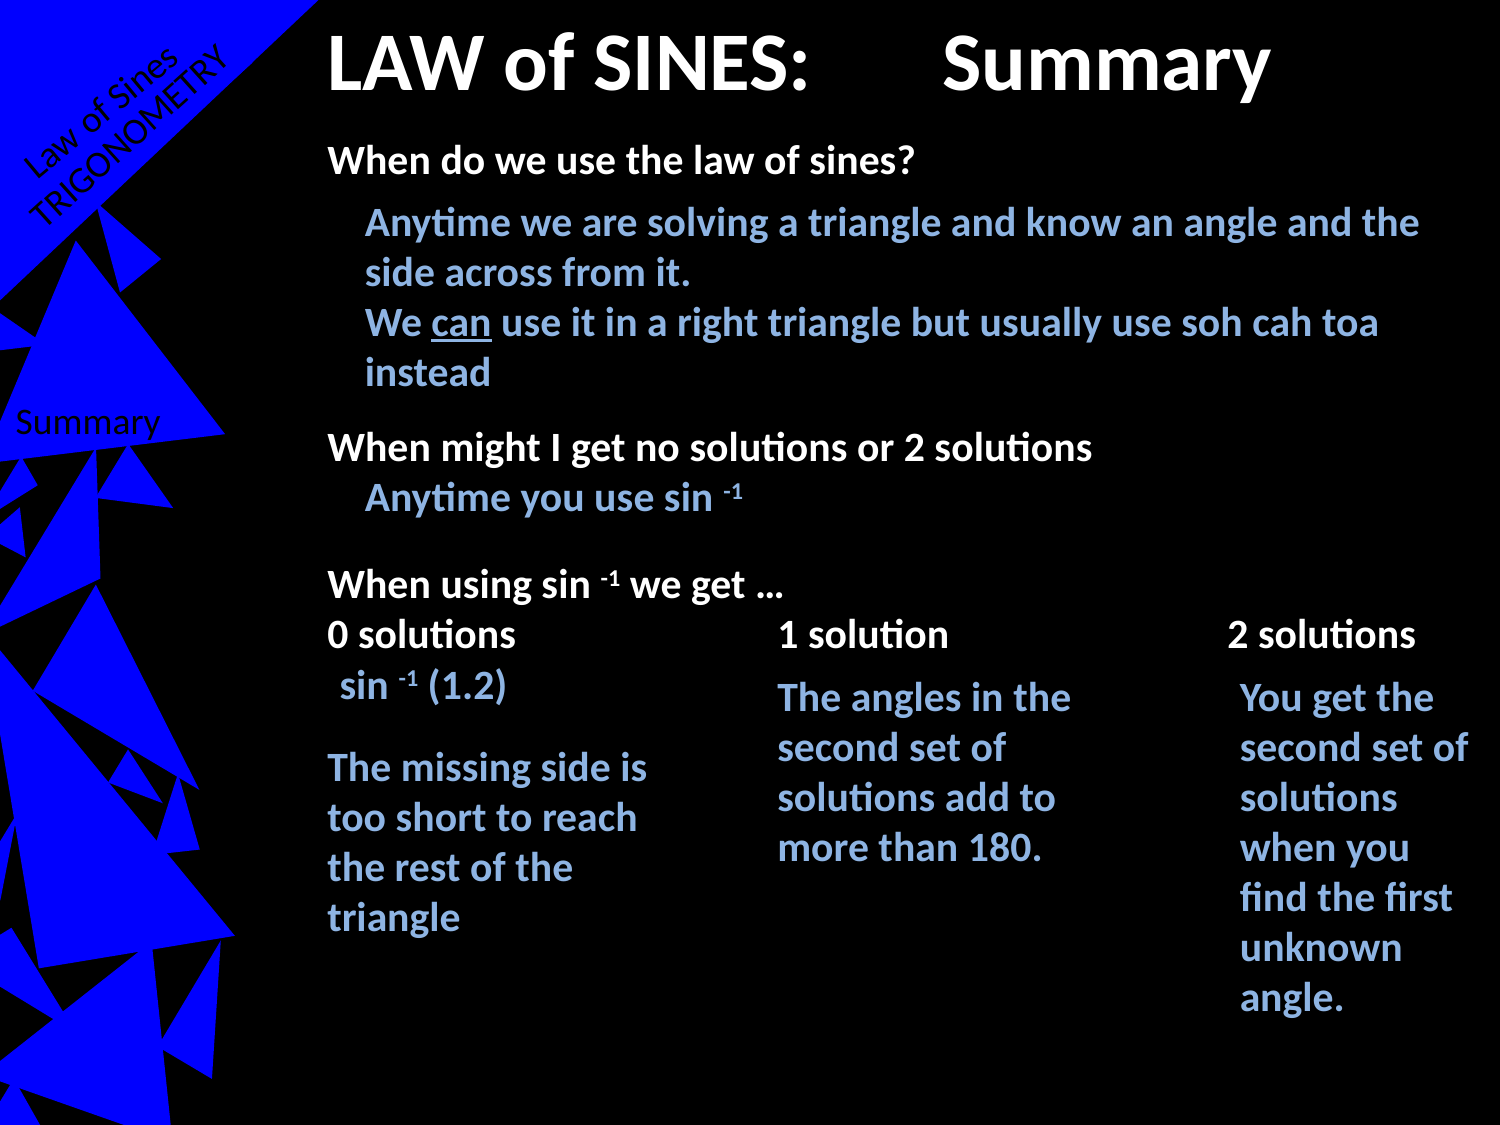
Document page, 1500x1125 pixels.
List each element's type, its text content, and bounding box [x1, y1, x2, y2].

text_box Anytime we are solving a triangle and know an angle and the side across from it. We can use it in a right triangle but usually use soh cah toa instead [350, 187, 1500, 403]
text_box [0, 0, 321, 1125]
text_box The angles in the second set of solutions add to more than 180. [762, 662, 1138, 878]
text_box Anytime you use sin -1 [350, 462, 1500, 528]
text_box You get the second set of solutions when you find the first unknown angle. [1224, 662, 1500, 1028]
text_box sin -1 (1.2) [326, 650, 700, 715]
text_box When might I get no solutions or 2 solutions [326, 412, 1500, 478]
text_box The missing side is too short to reach the rest of the triangle [326, 732, 688, 948]
text_box LAW of SINES: Summary [325, 0, 1313, 115]
text_box When do we use the law of sines? [326, 125, 1500, 190]
text_box When using sin -1 we get … 0 solutions 1 solution 2 solutions [326, 549, 1500, 665]
